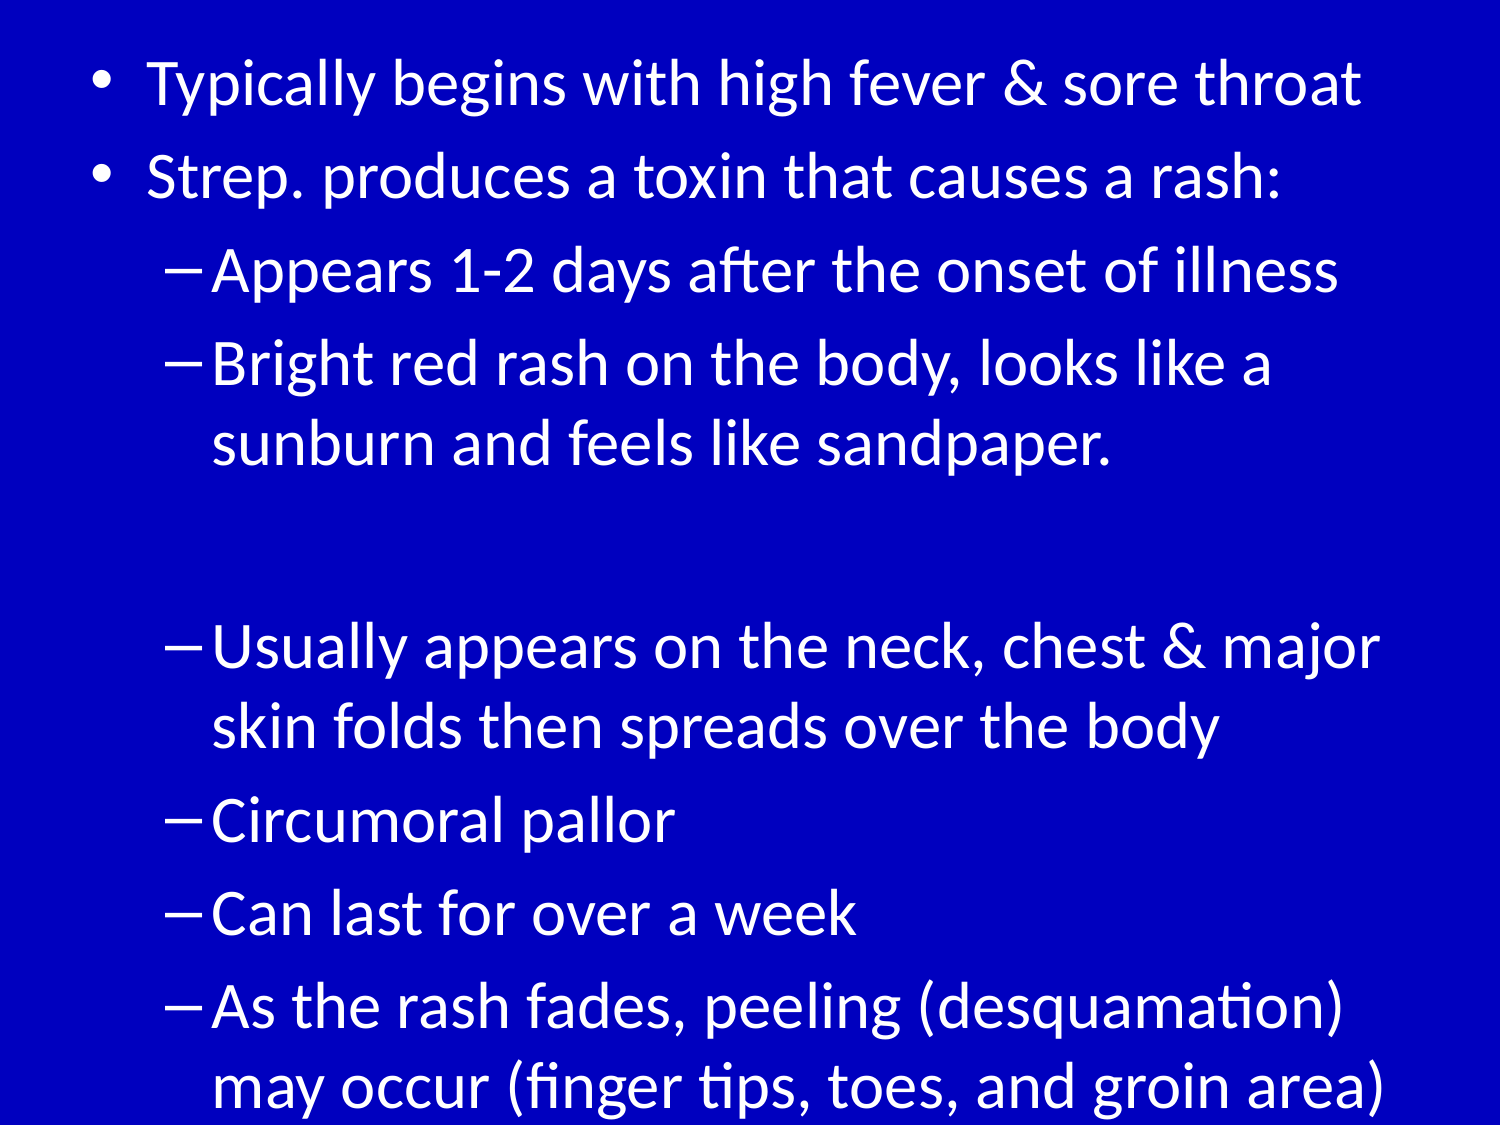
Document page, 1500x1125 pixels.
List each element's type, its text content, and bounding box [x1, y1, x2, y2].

list Typically begins with high fever & sore throat Strep. produces a toxin that causes a rash: Appears 1-2 days after the onset of illness Bright red rash on the body, looks like a sunburn and feels like sandpaper. Usually appears on the neck, chest & major skin folds then spreads over the body Circumoral pallor Can last for over a week As the rash fades, peeling (desquamation) may occur (finger tips, toes, and groin area) [75, 30, 1425, 1125]
